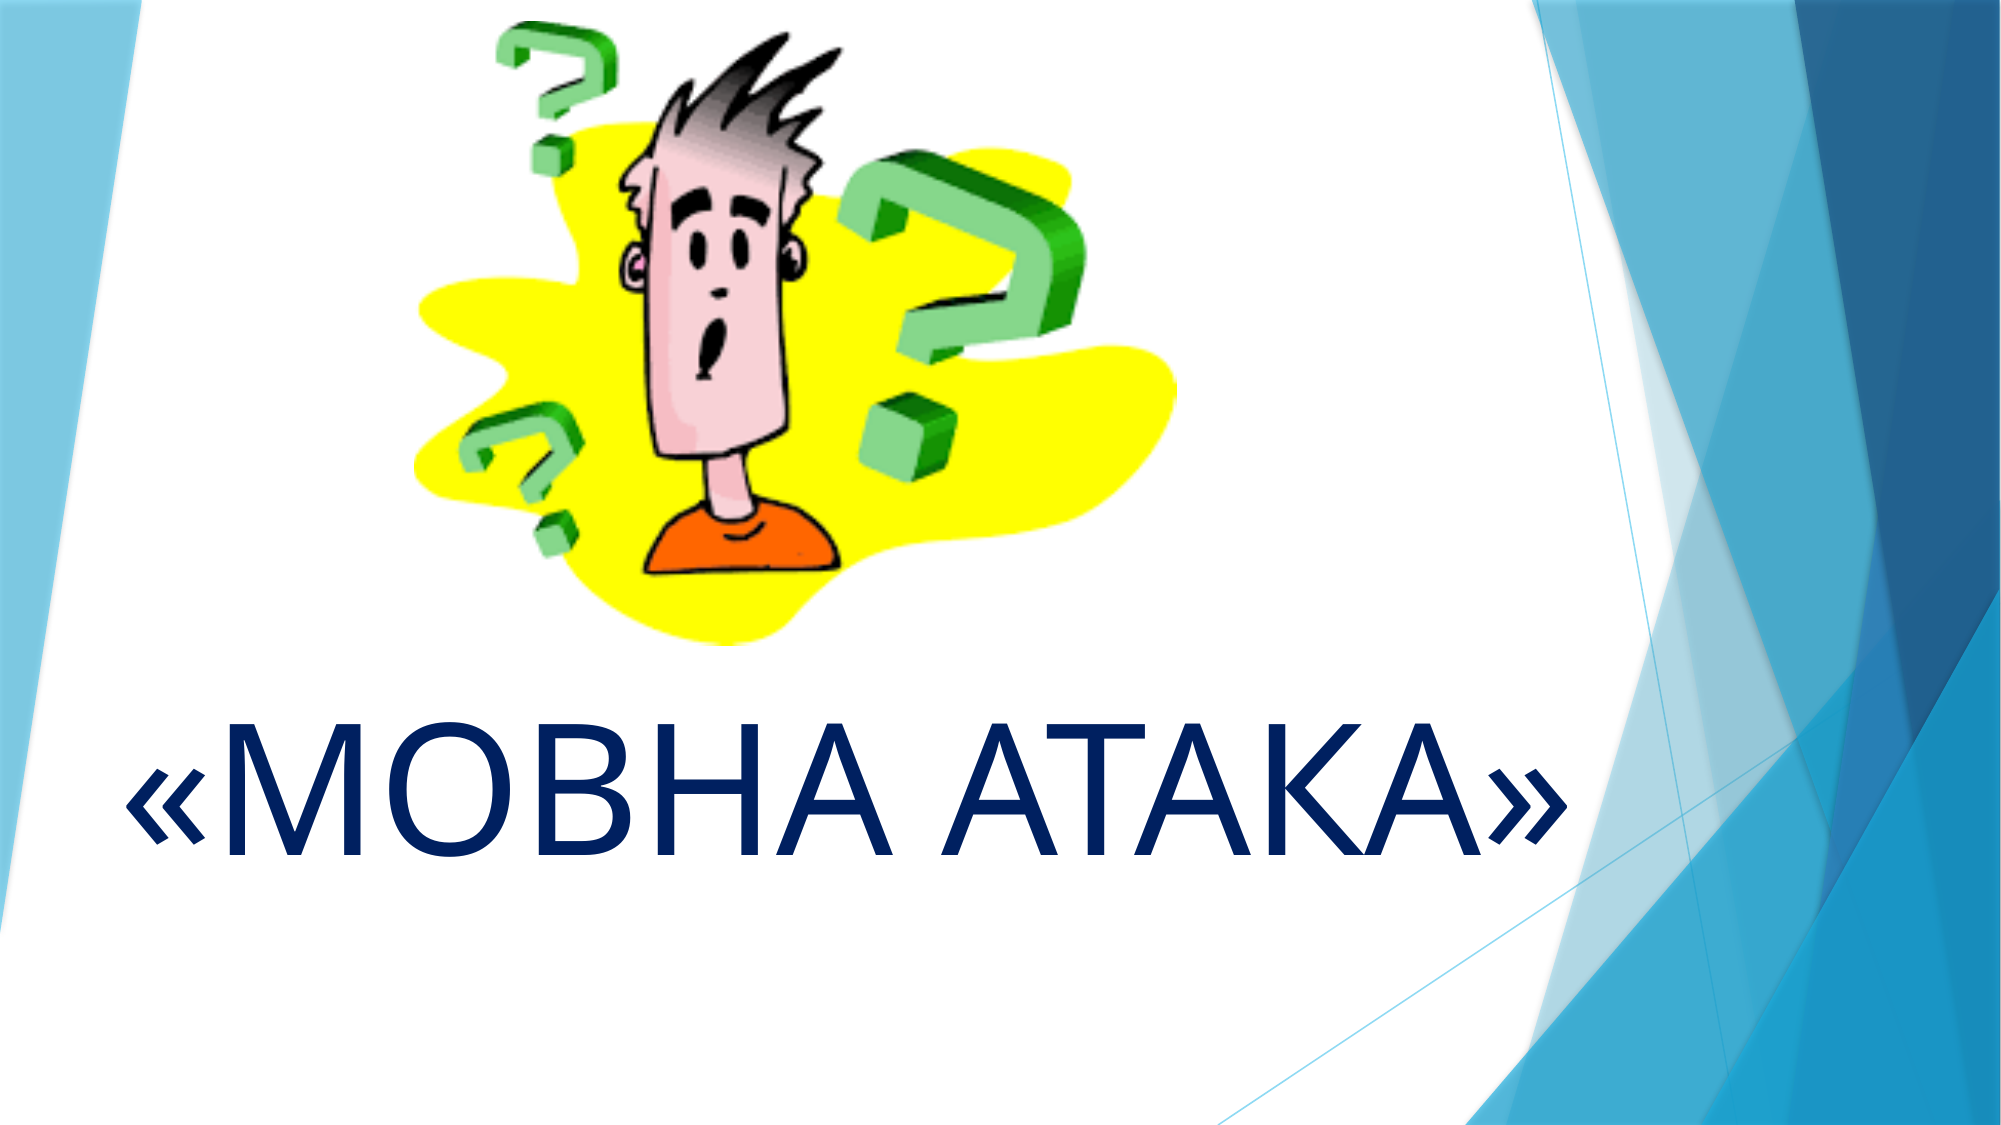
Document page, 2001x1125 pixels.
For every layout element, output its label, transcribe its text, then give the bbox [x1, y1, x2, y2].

picture [413, 20, 1177, 646]
subtitle «МОВНА АТАКА» [77, 664, 1590, 845]
